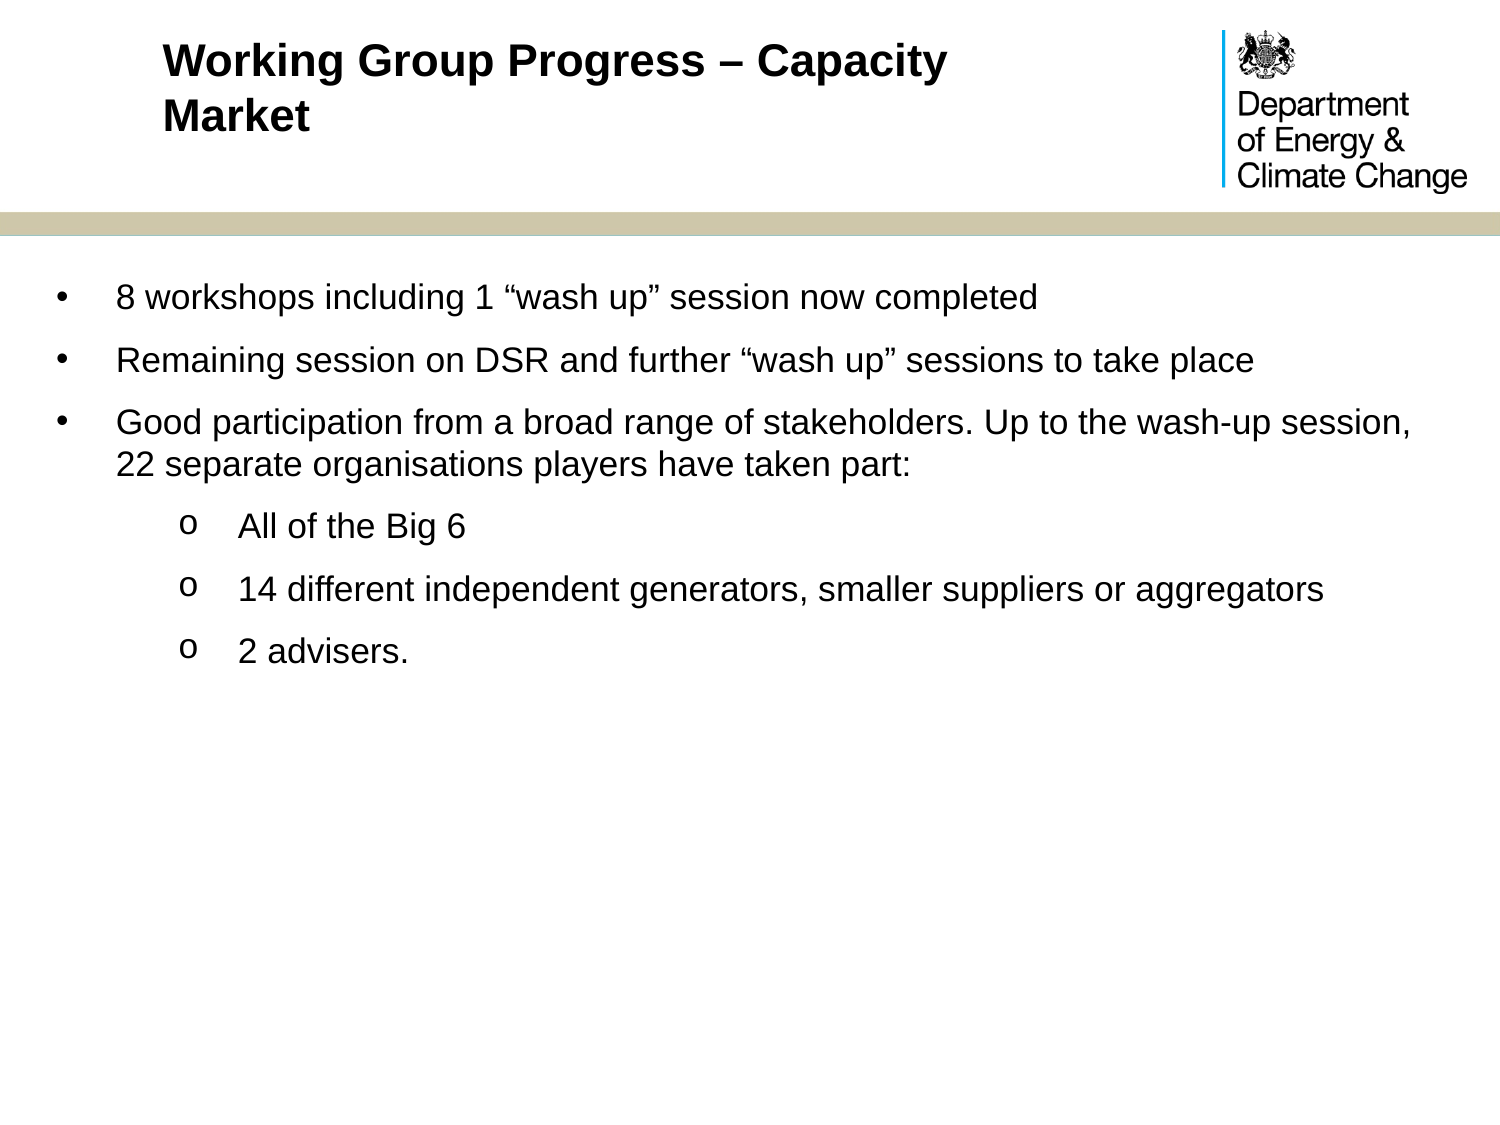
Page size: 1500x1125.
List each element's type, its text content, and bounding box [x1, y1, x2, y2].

list 8 workshops including 1 “wash up” session now completed Remaining session on DSR and further “wash up” sessions to take place Good participation from a broad range of stakeholders. Up to the wash-up session, 22 separate organisations players have taken part: All of the Big 6 14 different independent generators, smaller suppliers or aggregators 2 advisers. [41, 267, 1459, 740]
picture [1222, 30, 1467, 194]
title Working Group Progress – Capacity Market [147, 23, 1034, 107]
picture [0, 208, 1500, 236]
